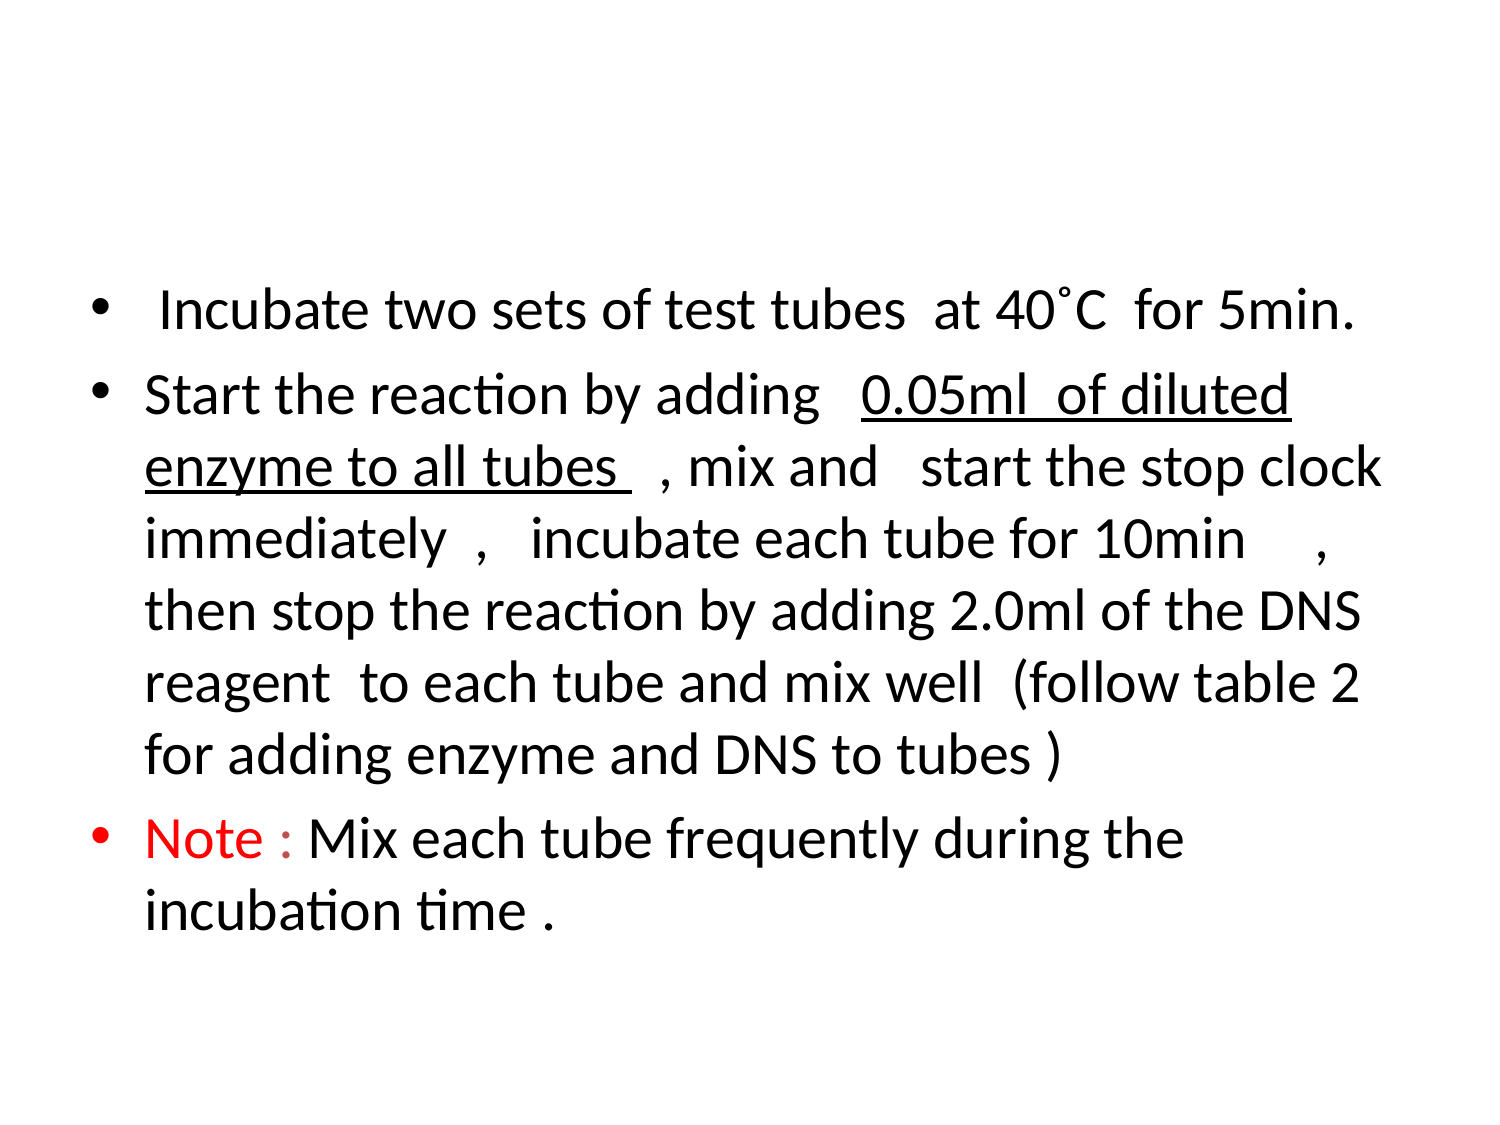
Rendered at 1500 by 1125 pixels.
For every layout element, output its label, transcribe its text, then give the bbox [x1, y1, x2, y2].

list Incubate two sets of test tubes at 40˚C for 5min. Start the reaction by adding 0.05ml of diluted enzyme to all tubes , mix and start the stop clock immediately , incubate each tube for 10min , then stop the reaction by adding 2.0ml of the DNS reagent to each tube and mix well (follow table 2 for adding enzyme and DNS to tubes ) Note : Mix each tube frequently during the incubation time . [75, 262, 1425, 1005]
